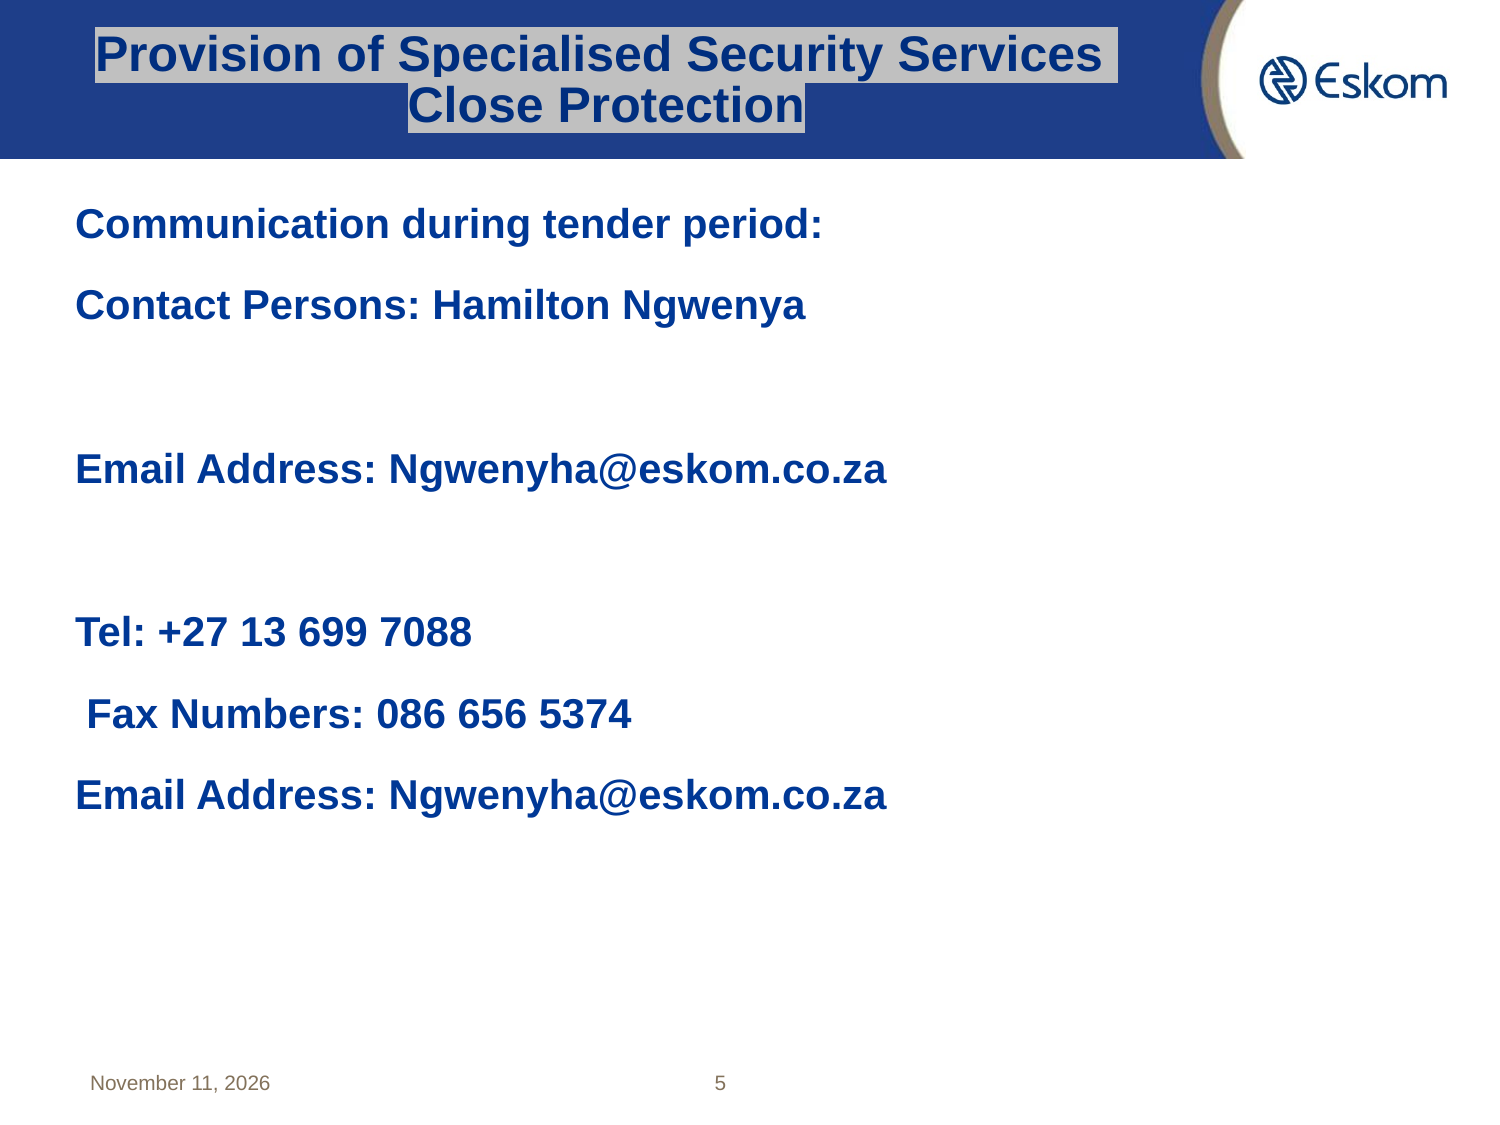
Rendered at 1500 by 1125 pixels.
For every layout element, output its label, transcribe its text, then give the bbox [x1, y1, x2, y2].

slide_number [75, 1058, 361, 1103]
picture [0, 0, 1246, 159]
list Communication during tender period: Contact Persons: Hamilton Ngwenya Email Address: Ngwenyha@eskom.co.za Tel: +27 13 699 7088 Fax Numbers: 086 656 5374 Email Address: Ngwenyha@eskom.co.za [59, 198, 1435, 1027]
picture [1257, 55, 1450, 105]
slide_number 5 [643, 1058, 798, 1103]
title Provision of Specialised Security Services Close Protection [71, 27, 1142, 137]
